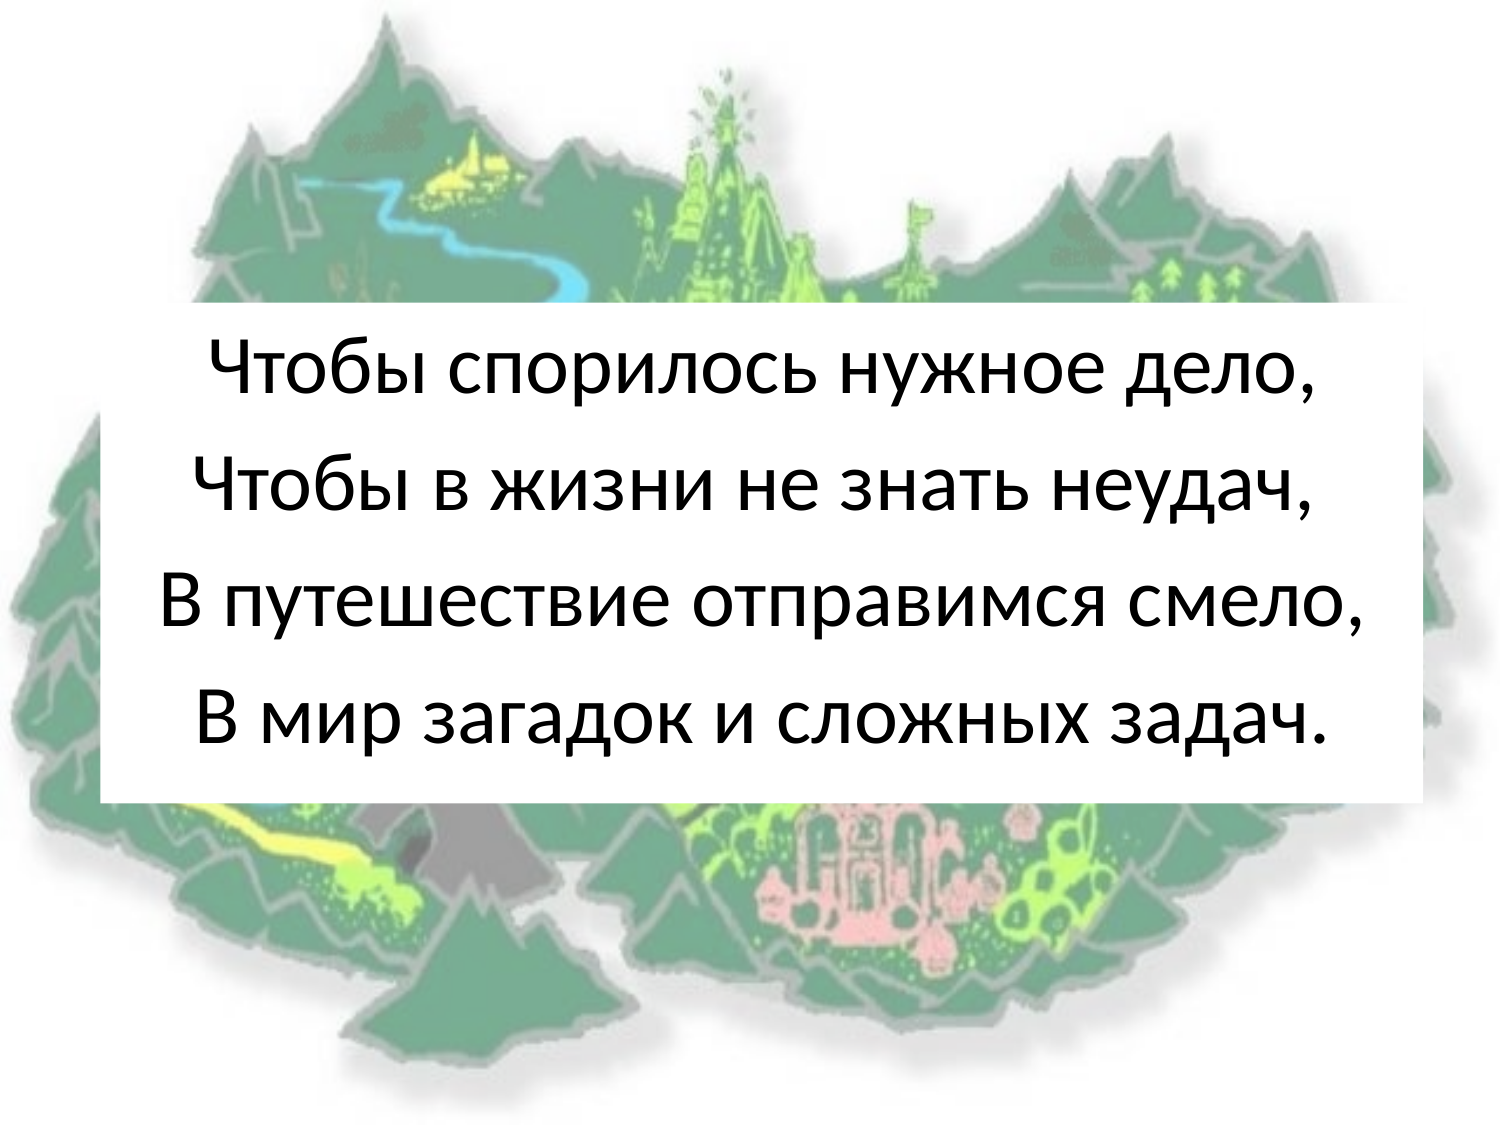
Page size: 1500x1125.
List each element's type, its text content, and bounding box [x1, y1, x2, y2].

list Чтобы спорилось нужное дело, Чтобы в жизни не знать неудач, В путешествие отправимся смело, В мир загадок и сложных задач. [100, 302, 1424, 804]
